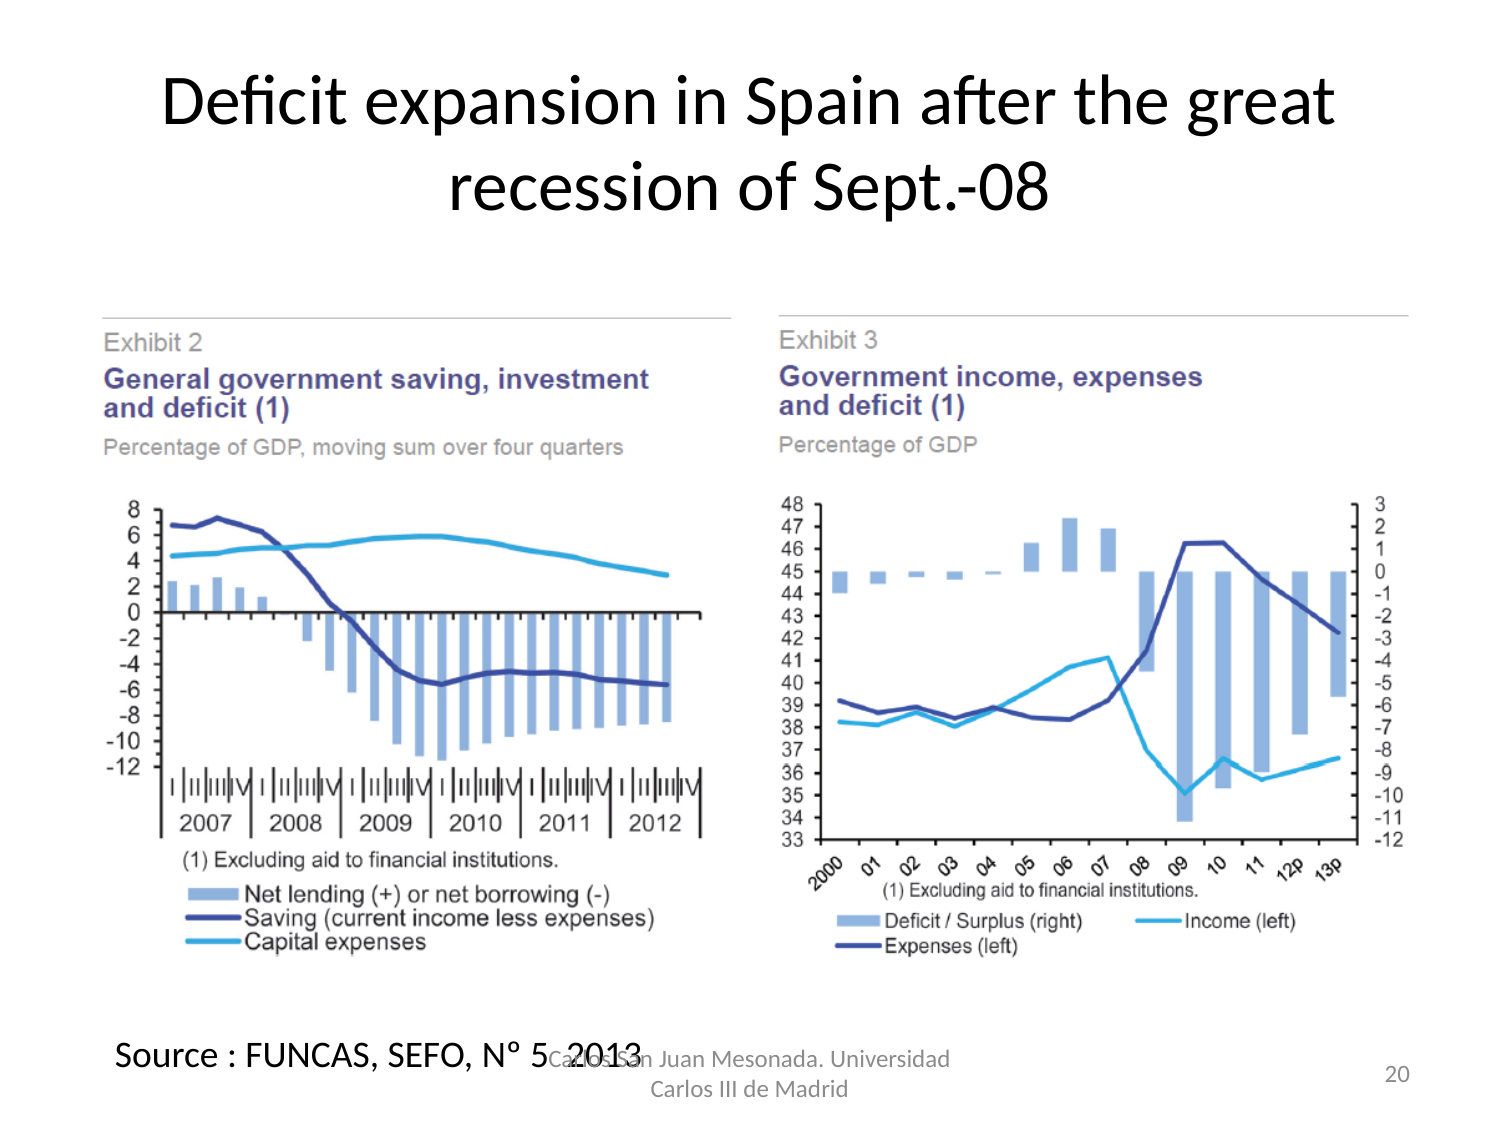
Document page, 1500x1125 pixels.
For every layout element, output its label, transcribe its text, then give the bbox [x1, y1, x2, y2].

slide_number 20 [1074, 1042, 1425, 1103]
title Deficit expansion in Spain after the great recession of Sept.-08 [74, 44, 1426, 233]
text_box Source : FUNCAS, SEFO, Nº 5 2013 [100, 1023, 821, 1083]
footer Carlos San Juan Mesonada. Universidad Carlos III de Madrid [512, 1042, 988, 1103]
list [74, 299, 1426, 968]
